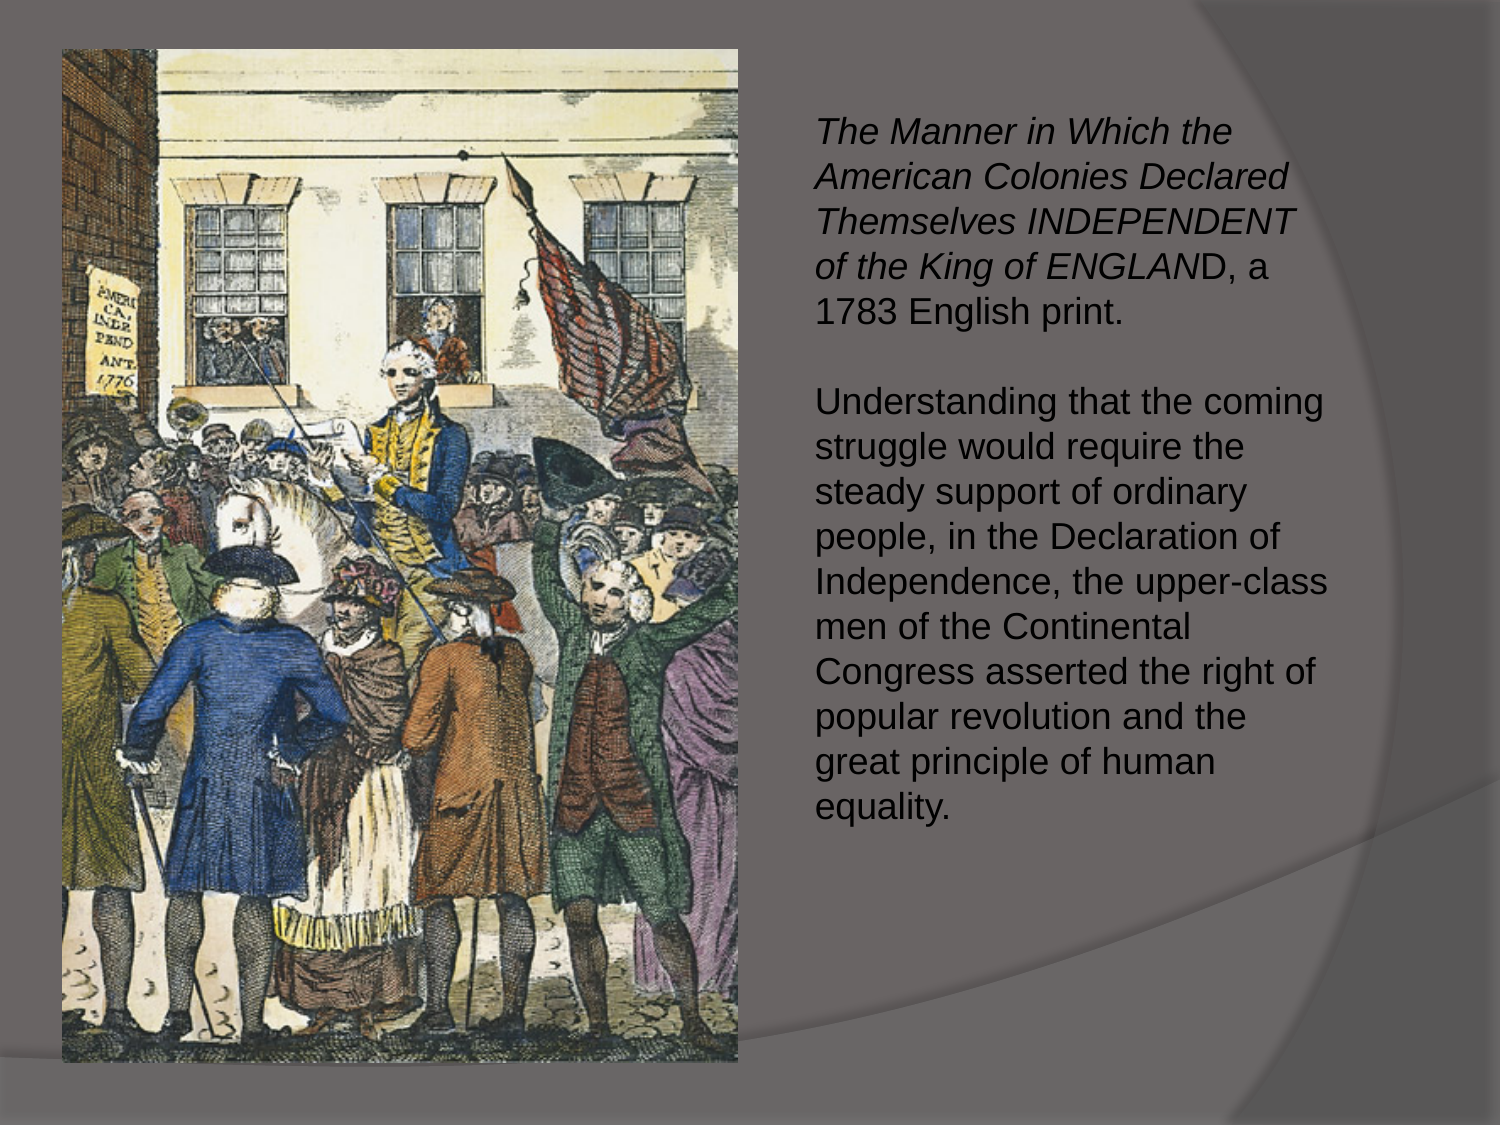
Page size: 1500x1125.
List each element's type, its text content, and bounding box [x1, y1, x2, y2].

picture [62, 49, 738, 1063]
text_box The Manner in Which the American Colonies Declared Themselves INDEPENDENT of the King of ENGLAND, a 1783 English print. Understanding that the coming struggle would require the steady support of ordinary people, in the Declaration of Independence, the upper-class men of the Continental Congress asserted the right of popular revolution and the great principle of human equality. [800, 99, 1350, 835]
